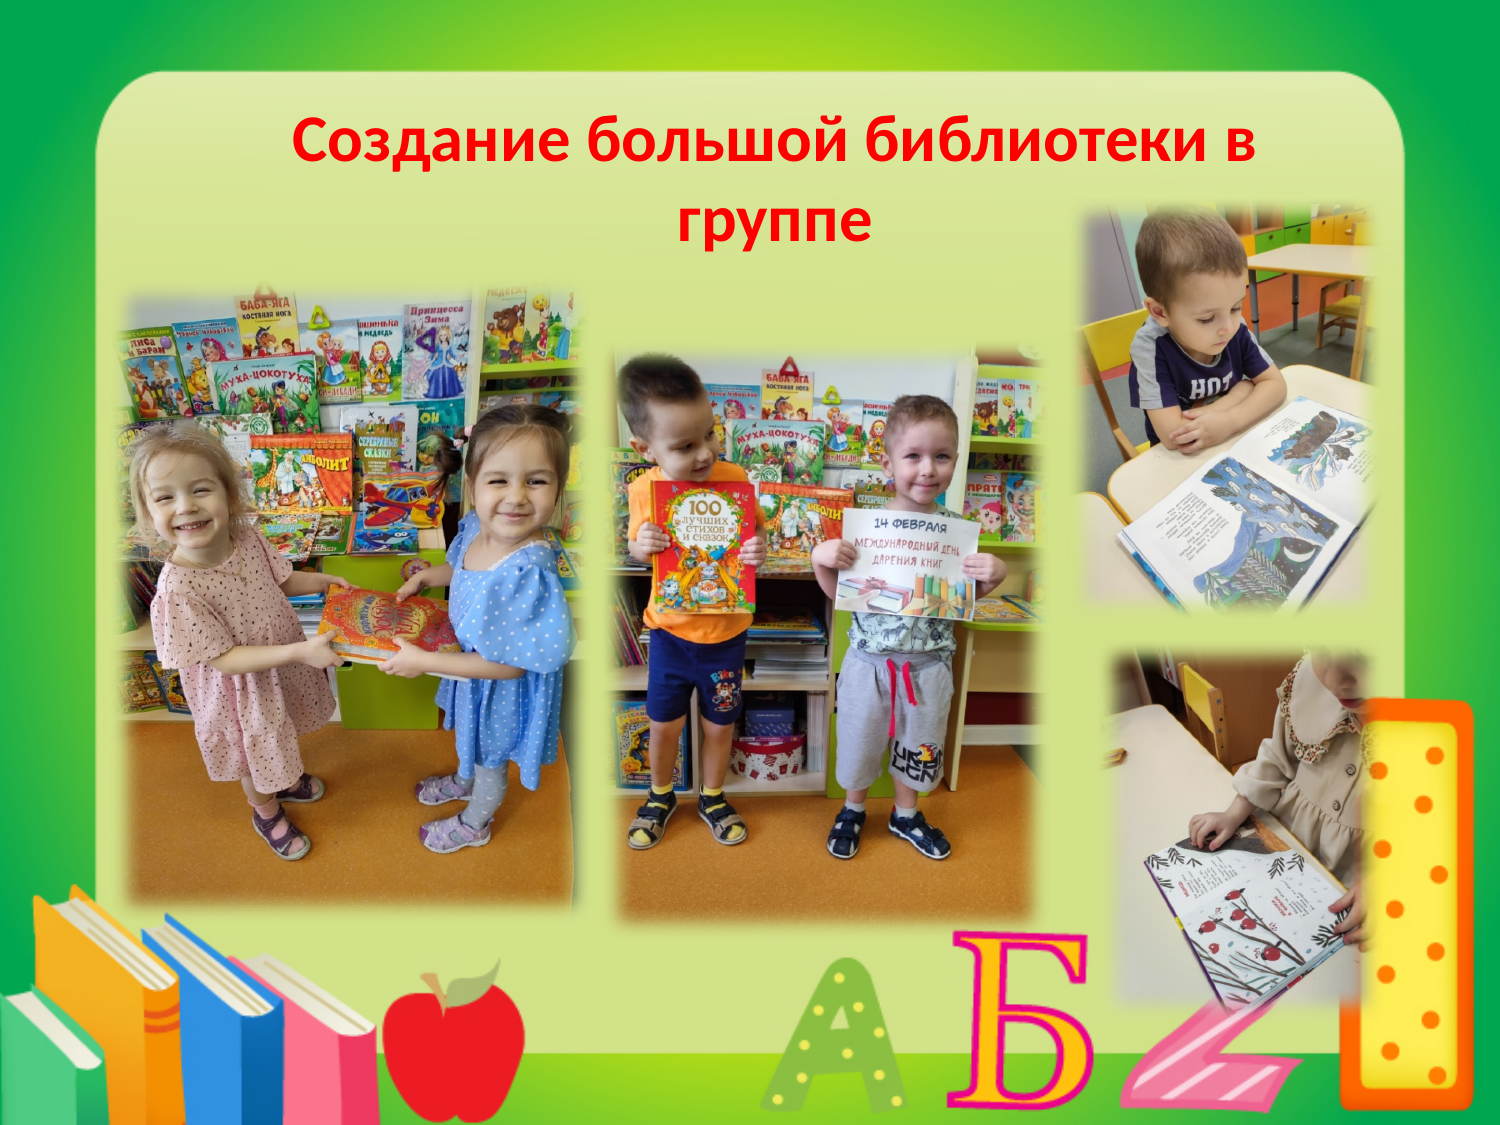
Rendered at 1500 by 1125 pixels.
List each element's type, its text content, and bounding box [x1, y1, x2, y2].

picture [0, 0, 1500, 1125]
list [109, 278, 592, 923]
title Создание большой библиотеки в группе [265, 116, 1285, 232]
